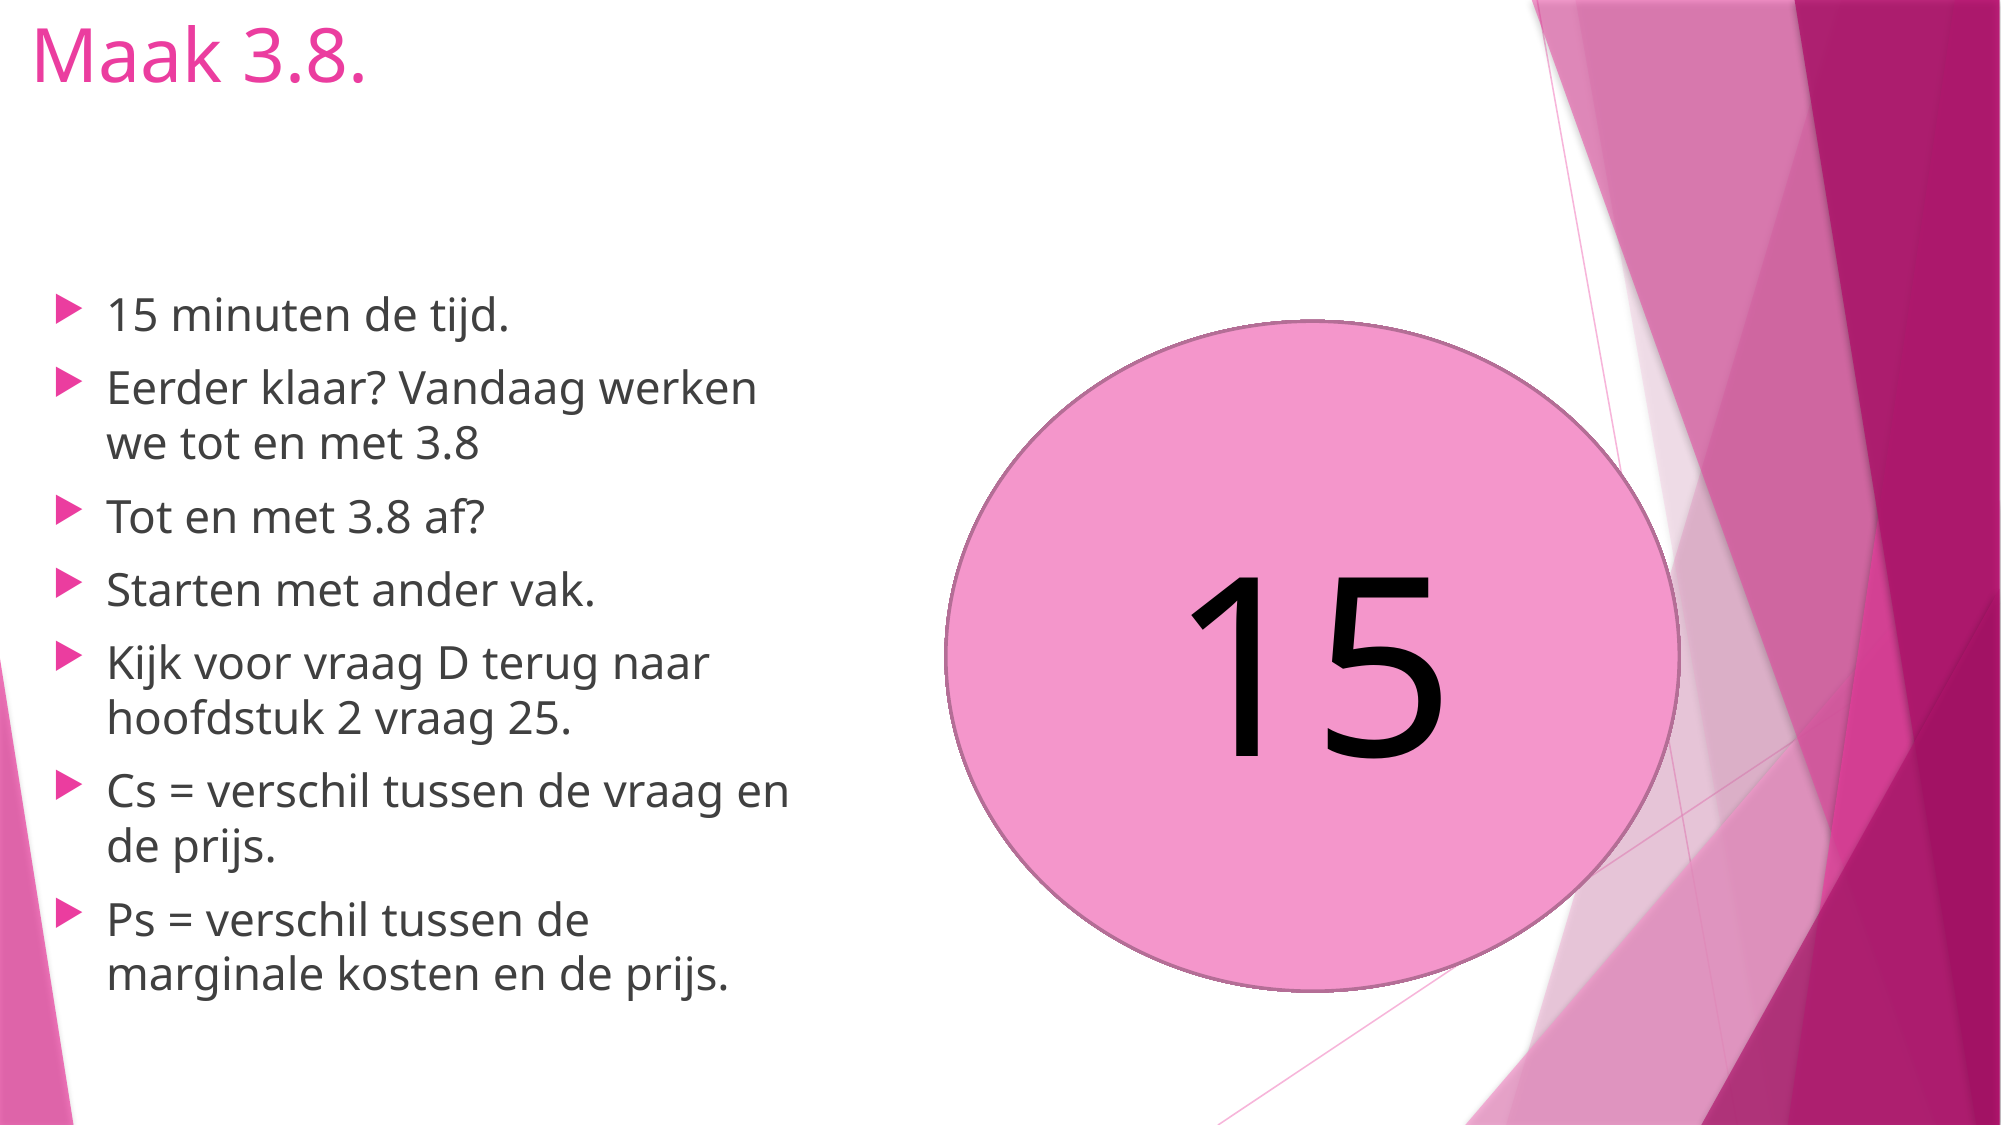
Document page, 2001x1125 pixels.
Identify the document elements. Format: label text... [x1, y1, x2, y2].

title Maak 3.8. [15, 0, 1494, 260]
list 15 minuten de tijd. Eerder klaar? Vandaag werken we tot en met 3.8 Tot en met 3.8 af? Starten met ander vak. Kijk voor vraag D terug naar hoofdstuk 2 vraag 25. Cs = verschil tussen de vraag en de prijs. Ps = verschil tussen de marginale kosten en de prijs. [37, 278, 818, 1013]
text_box 15 [944, 319, 1681, 993]
